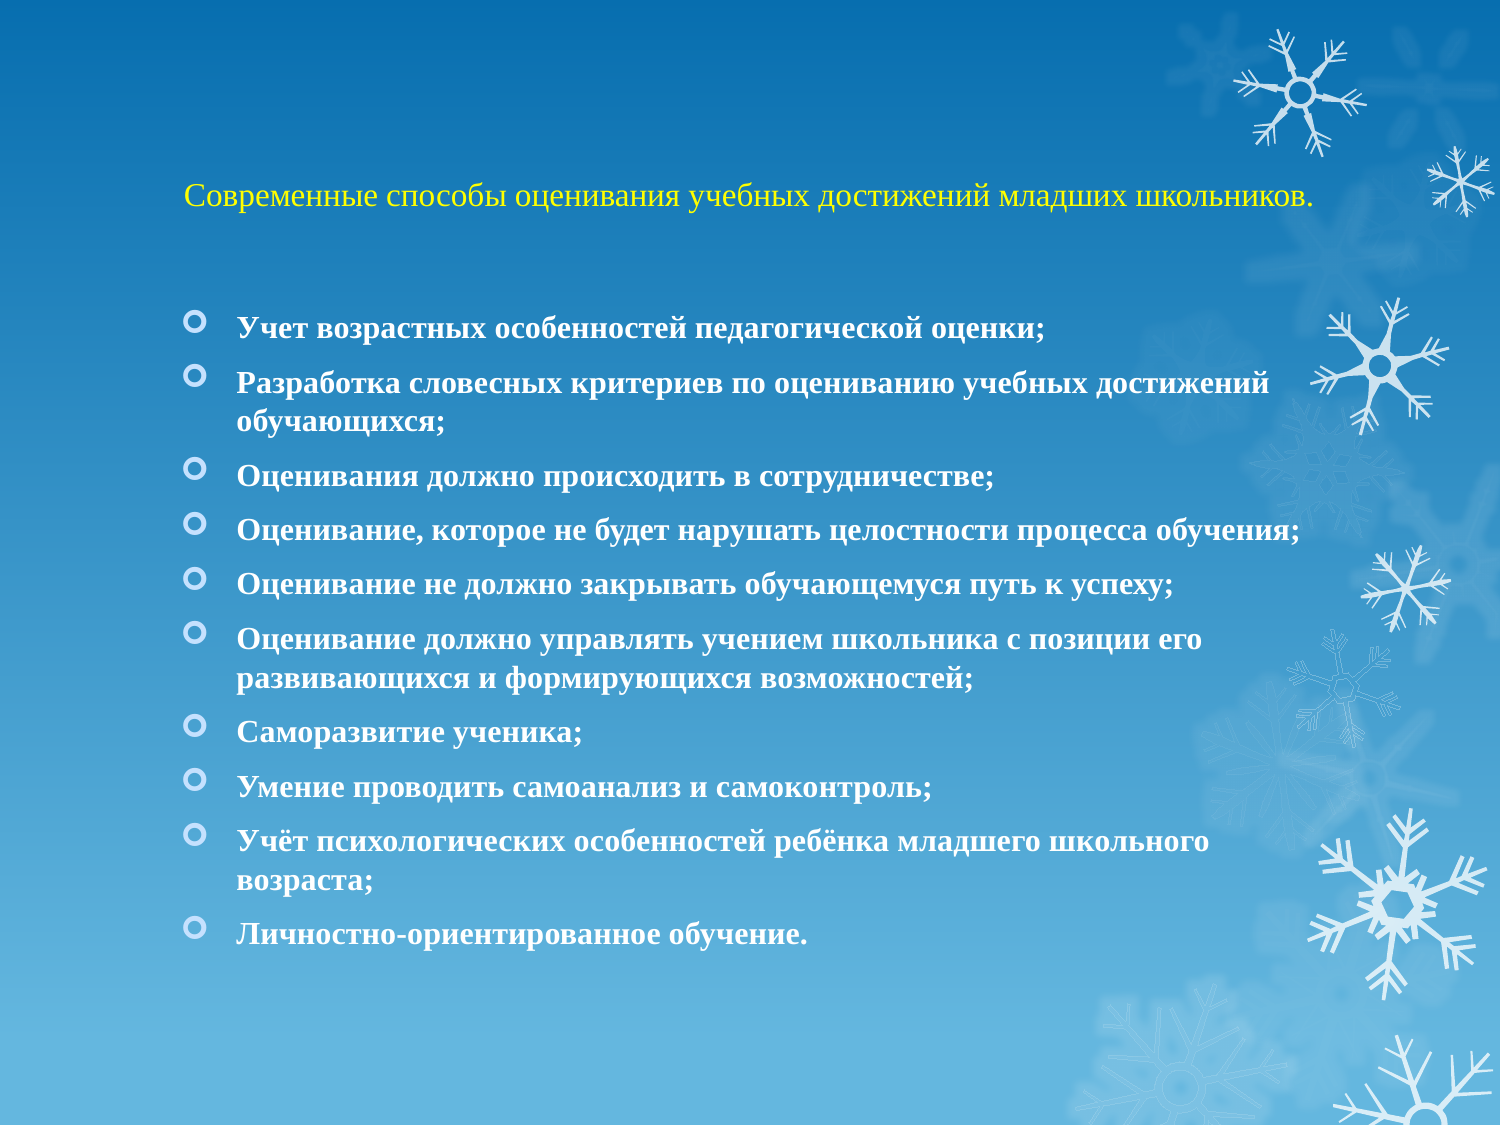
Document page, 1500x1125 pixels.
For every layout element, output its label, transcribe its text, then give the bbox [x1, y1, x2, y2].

list Учет возрастных особенностей педагогической оценки; Разработка словесных критериев по оцениванию учебных достижений обучающихся; Оценивания должно происходить в сотрудничестве; Оценивание, которое не будет нарушать целостности процесса обучения; Оценивание не должно закрывать обучающемуся путь к успеху; Оценивание должно управлять учением школьника с позиции его развивающихся и формирующихся возможностей; Саморазвитие ученика; Умение проводить самоанализ и самоконтроль; Учёт психологических особенностей ребёнка младшего школьного возраста; Личностно-ориентированное обучение. [165, 296, 1335, 962]
title Современные способы оценивания учебных достижений младших школьников. [165, 110, 1335, 263]
